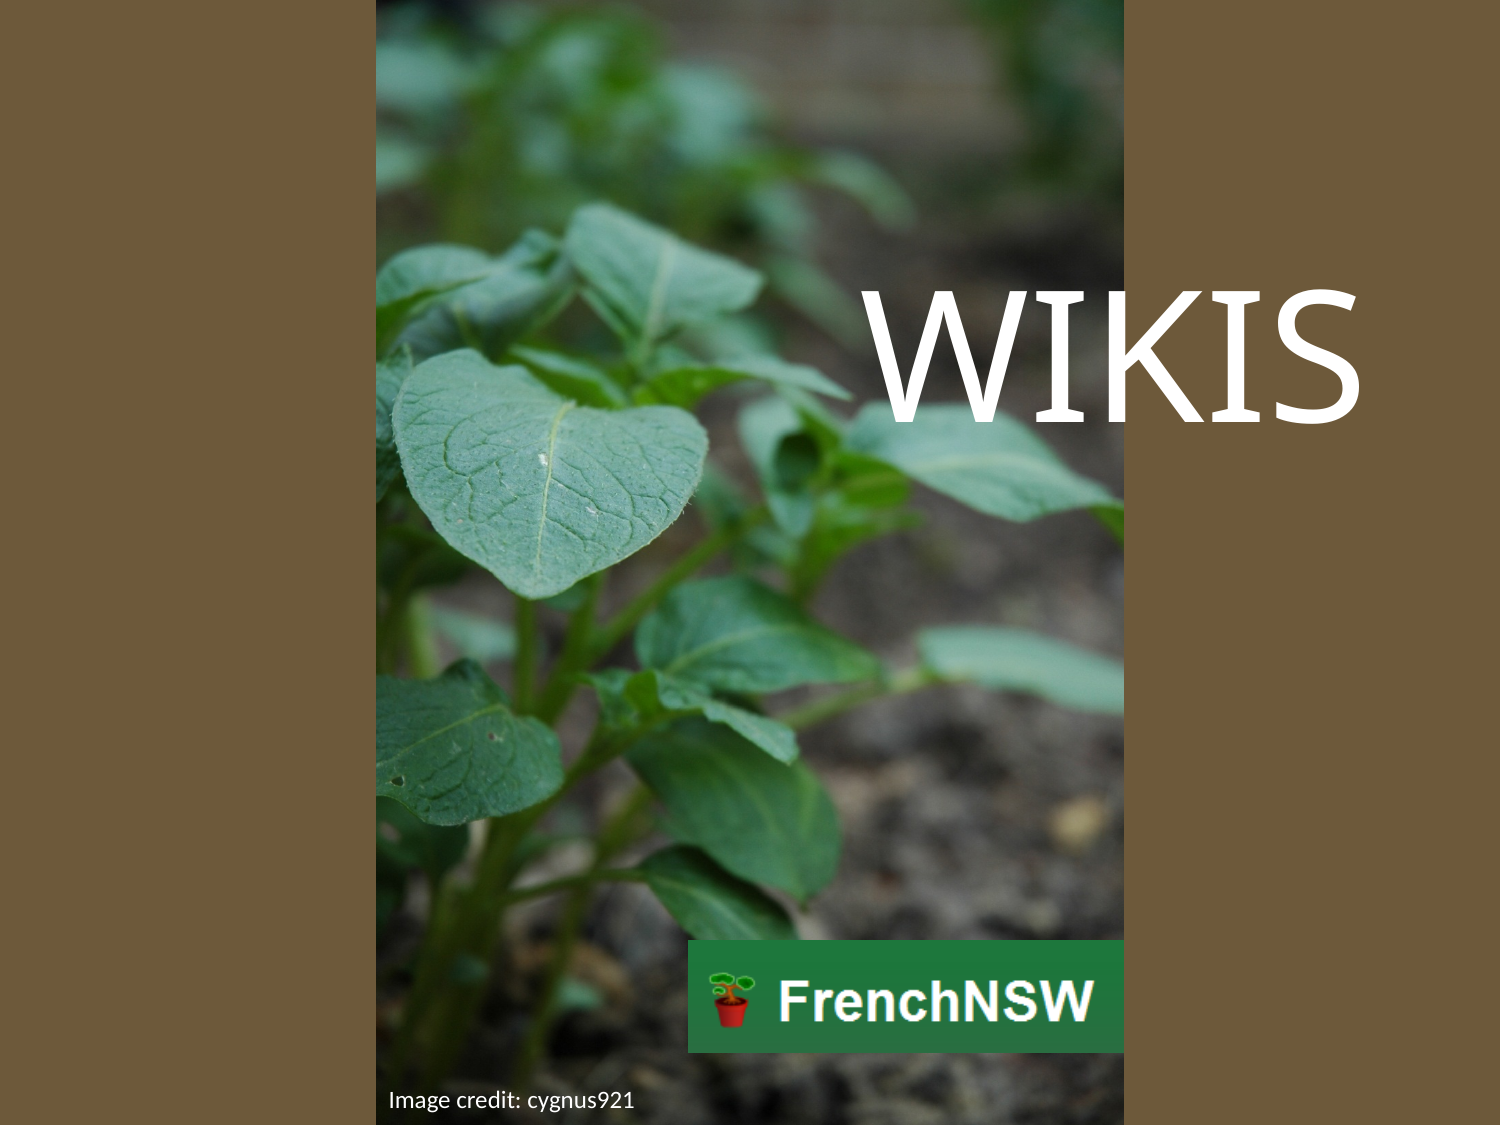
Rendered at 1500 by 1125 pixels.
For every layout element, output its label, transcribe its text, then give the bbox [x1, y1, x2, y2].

picture [375, 0, 1125, 1125]
text_box WIKIS [1129, 231, 1500, 467]
